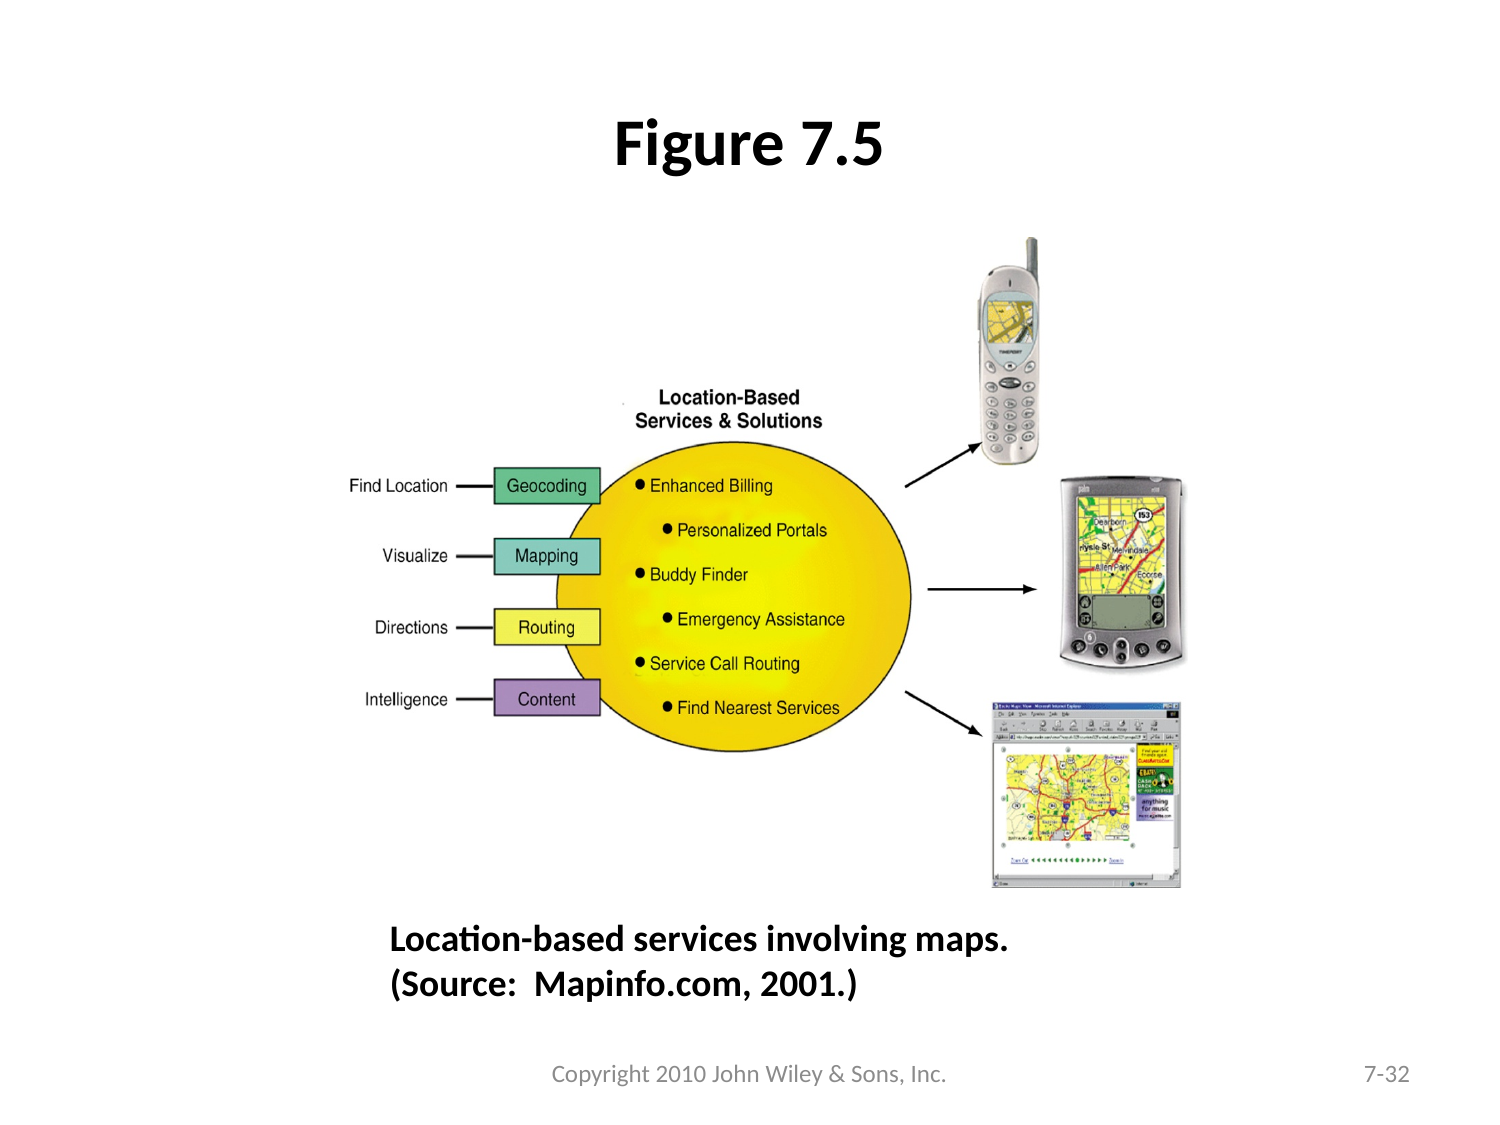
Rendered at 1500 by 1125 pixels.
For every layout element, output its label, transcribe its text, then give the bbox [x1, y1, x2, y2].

footer Copyright 2010 John Wiley & Sons, Inc. [512, 1042, 988, 1103]
picture [349, 237, 1188, 888]
text_box Location-based services involving maps. (Source: Mapinfo.com, 2001.) [375, 906, 1300, 1012]
slide_number 7-32 [1074, 1042, 1425, 1103]
title Figure 7.5 [75, 45, 1425, 233]
